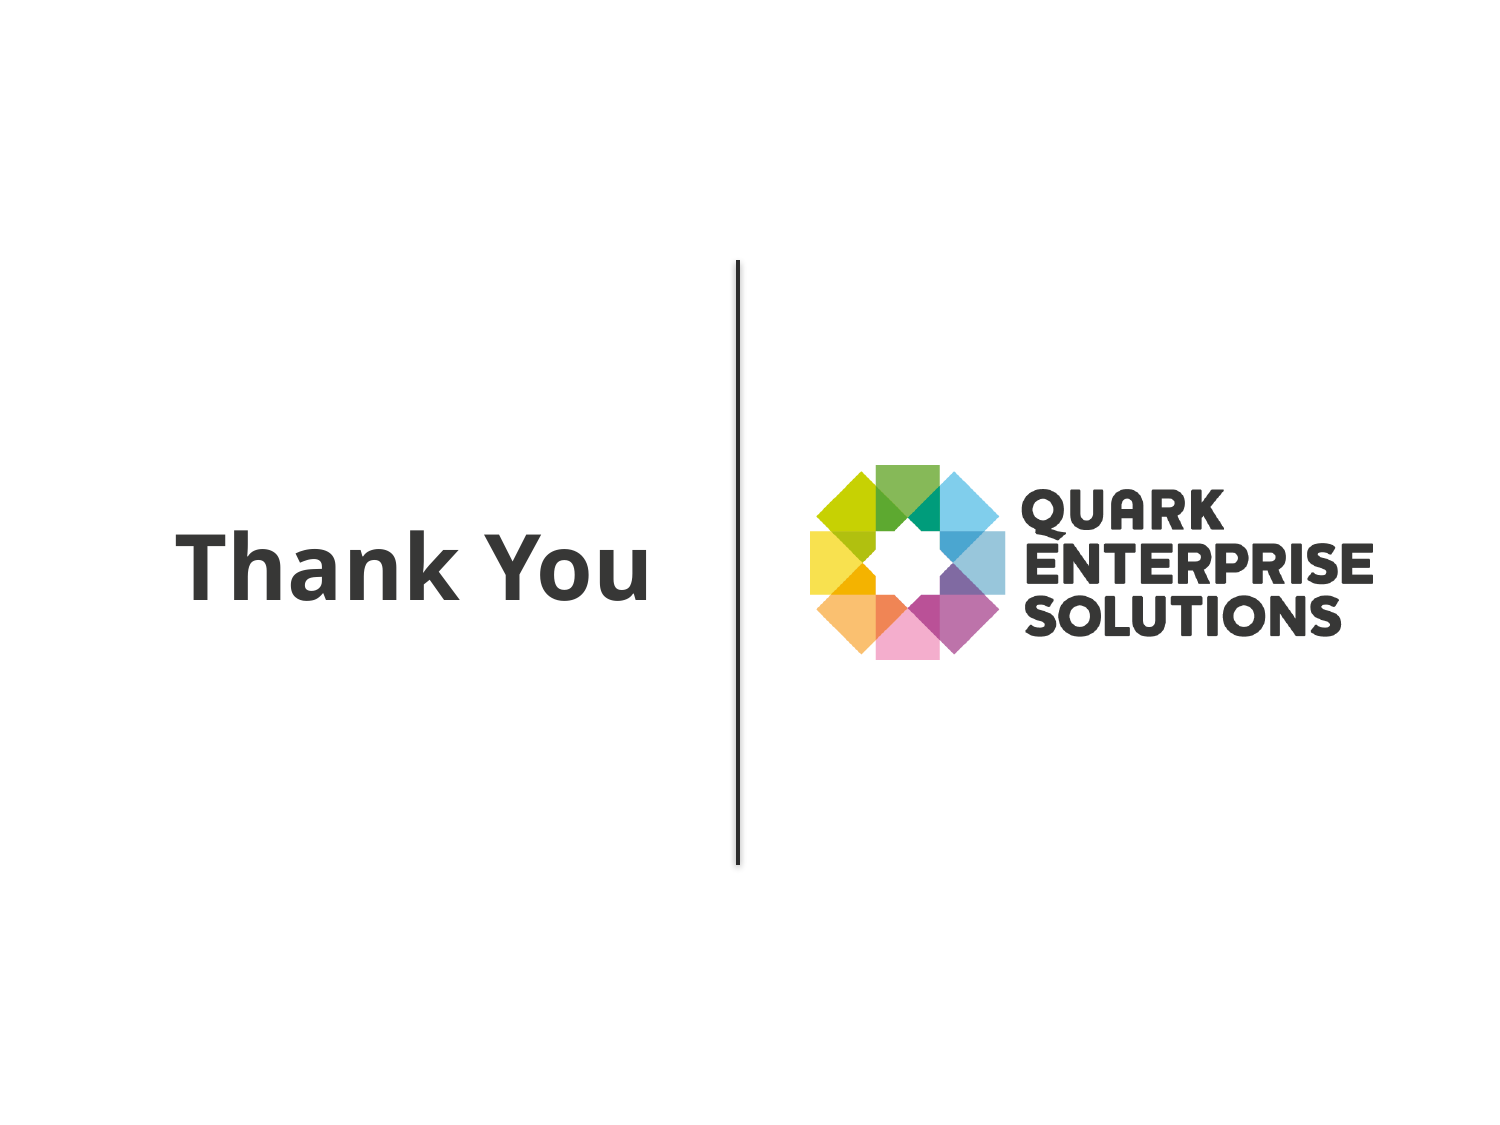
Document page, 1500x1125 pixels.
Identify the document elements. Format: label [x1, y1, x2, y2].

picture [810, 465, 1373, 660]
